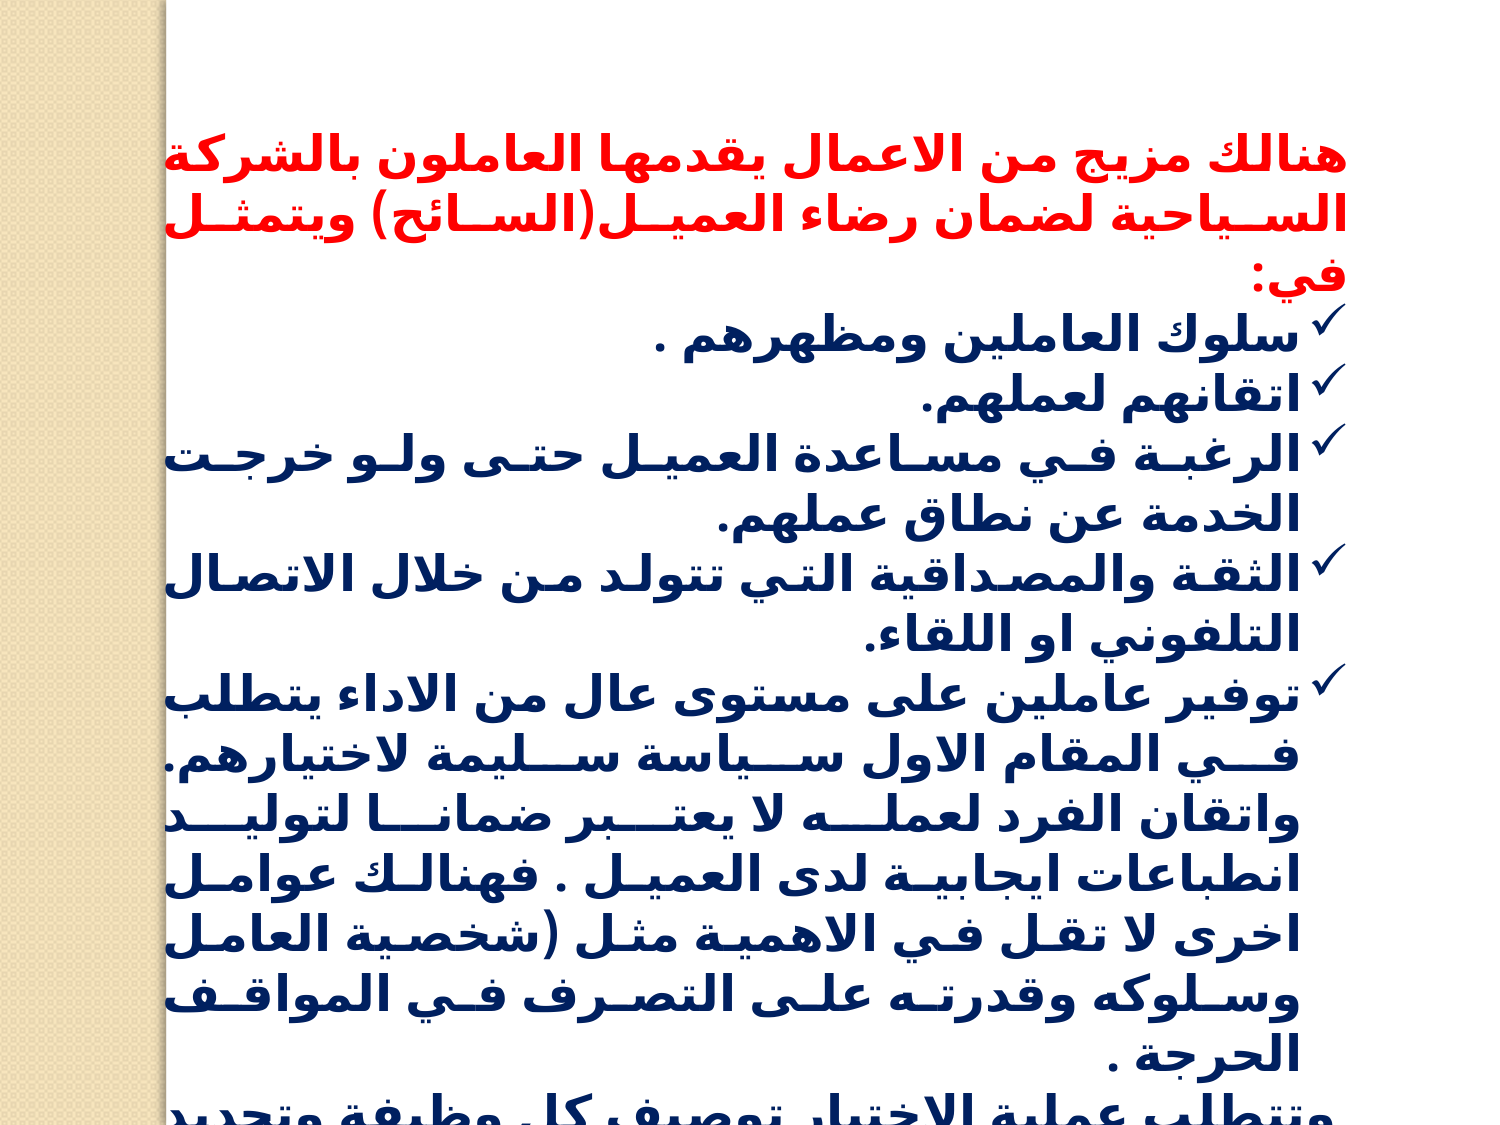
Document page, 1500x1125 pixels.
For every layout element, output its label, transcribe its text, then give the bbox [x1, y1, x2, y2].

text_box هنالك مزيج من الاعمال يقدمها العاملون بالشركة السياحية لضمان رضاء العميل(السائح) ويتمثل في: سلوك العاملين ومظهرهم . اتقانهم لعملهم. الرغبة في مساعدة العميل حتى ولو خرجت الخدمة عن نطاق عملهم. الثقة والمصداقية التي تتولد من خلال الاتصال التلفوني او اللقاء. توفير عاملين على مستوى عال من الاداء يتطلب في المقام الاول سياسة سليمة لاختيارهم. واتقان الفرد لعمله لا يعتبر ضمانا لتوليد انطباعات ايجابية لدى العميل . فهنالك عوامل اخرى لا تقل في الاهمية مثل (شخصية العامل وسلوكه وقدرته على التصرف في المواقف الحرجة . وتتطلب عملية الاختيار توصيف كل وظيفة وتحديد واجباتها والشروط الواجب توافرها في شاغليها ويتم ذلك عن طريق اعداد استمارات تتضمن كل البيانات المطلوب التعرف عليها. وتتم عملية الاختيار عن طريق المقابلات الشخصية المتعمقة . [147, 113, 1365, 1125]
